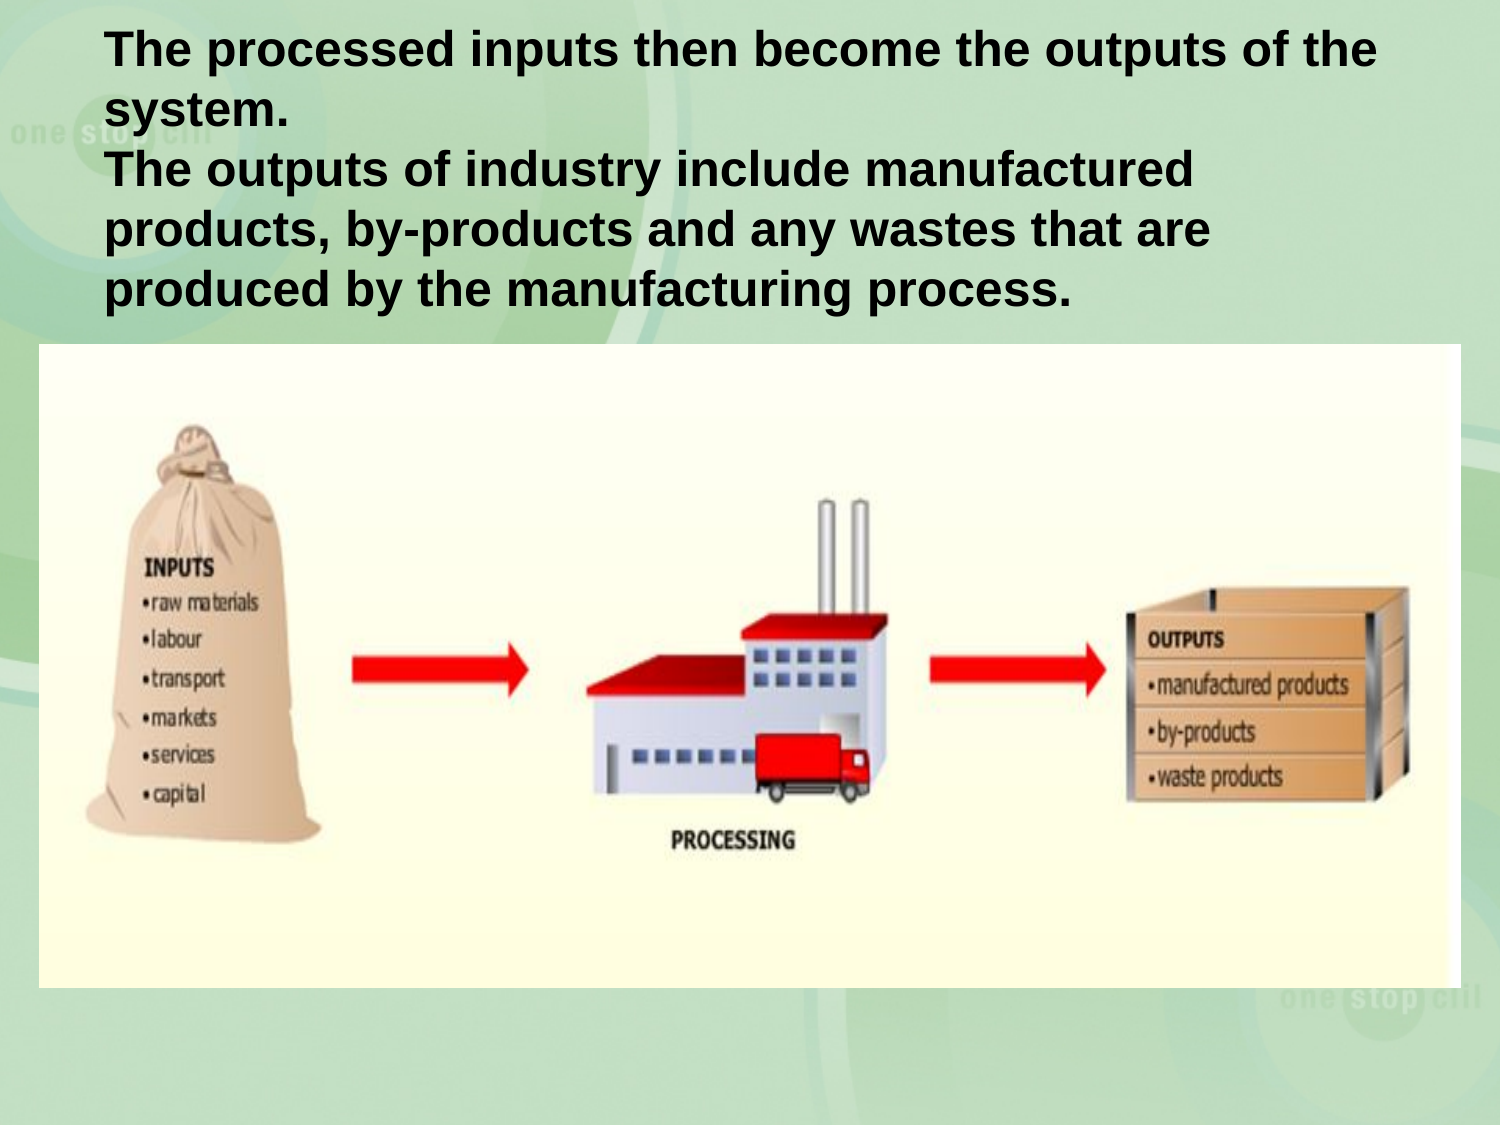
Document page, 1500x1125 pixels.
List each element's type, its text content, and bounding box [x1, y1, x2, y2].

picture [0, 0, 1500, 1125]
title The processed inputs then become the outputs of the system. The outputs of industry include manufactured products, by-products and any wastes that are produced by the manufacturing process. [88, 78, 1439, 254]
